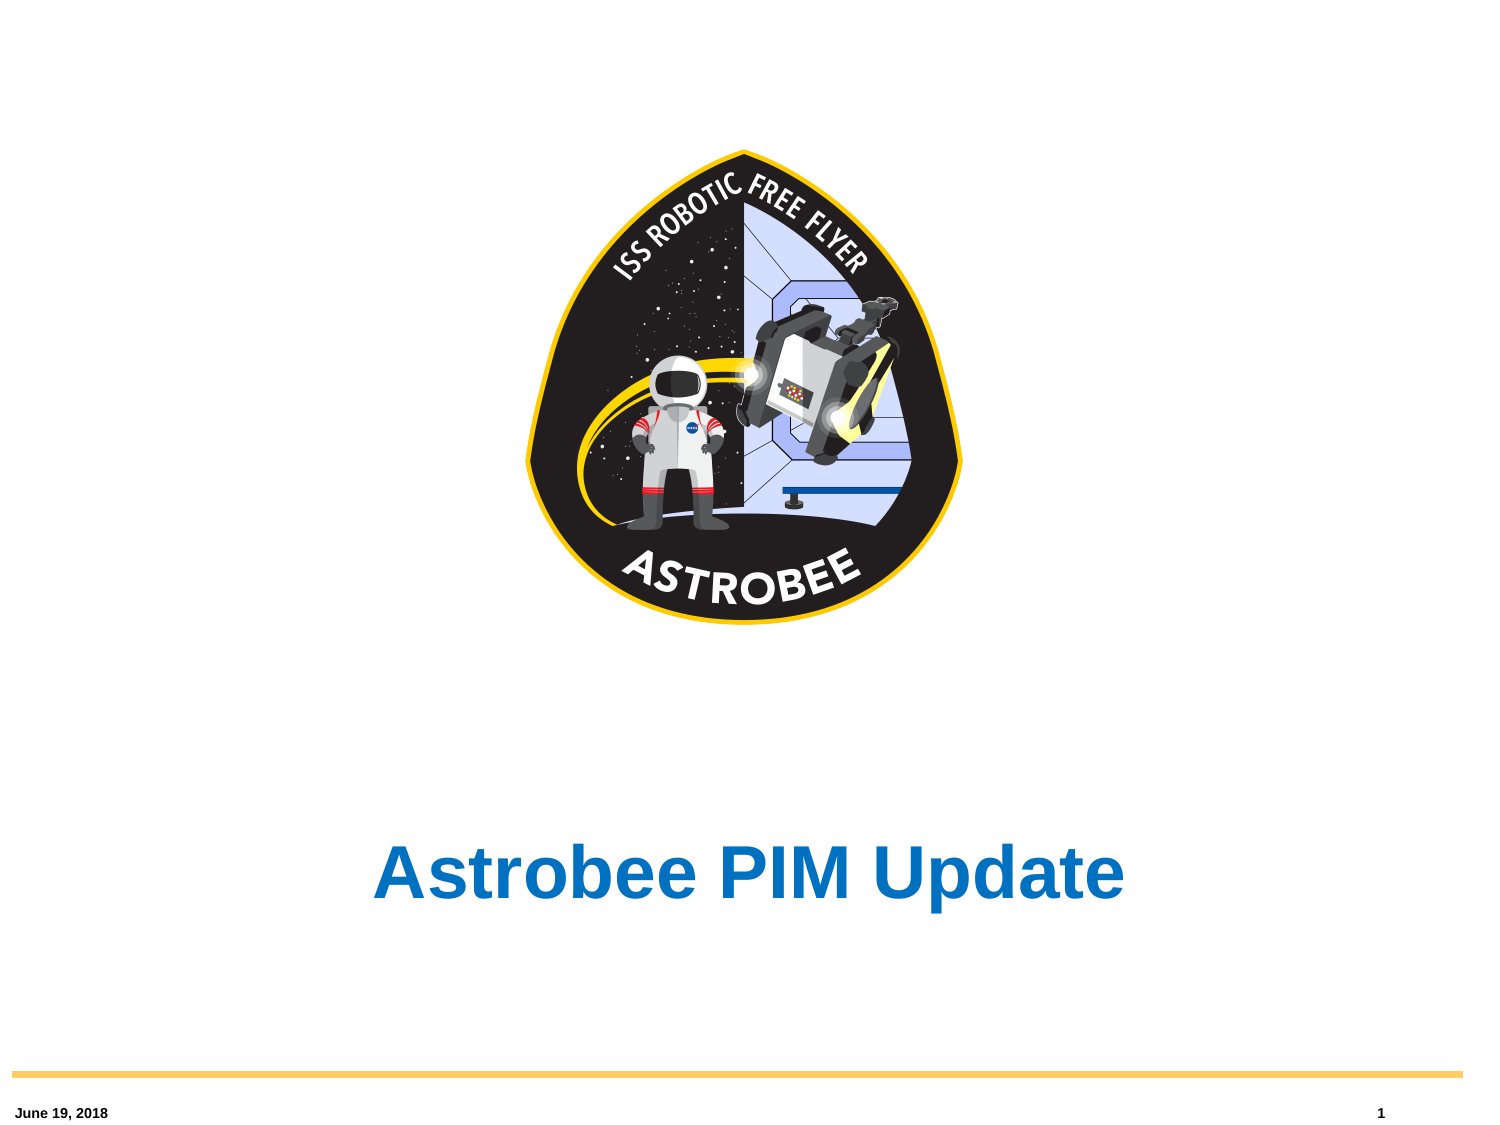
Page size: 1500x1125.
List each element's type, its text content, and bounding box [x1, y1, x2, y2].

picture [0, 0, 1500, 625]
subtitle Astrobee PIM Update [224, 787, 1276, 951]
